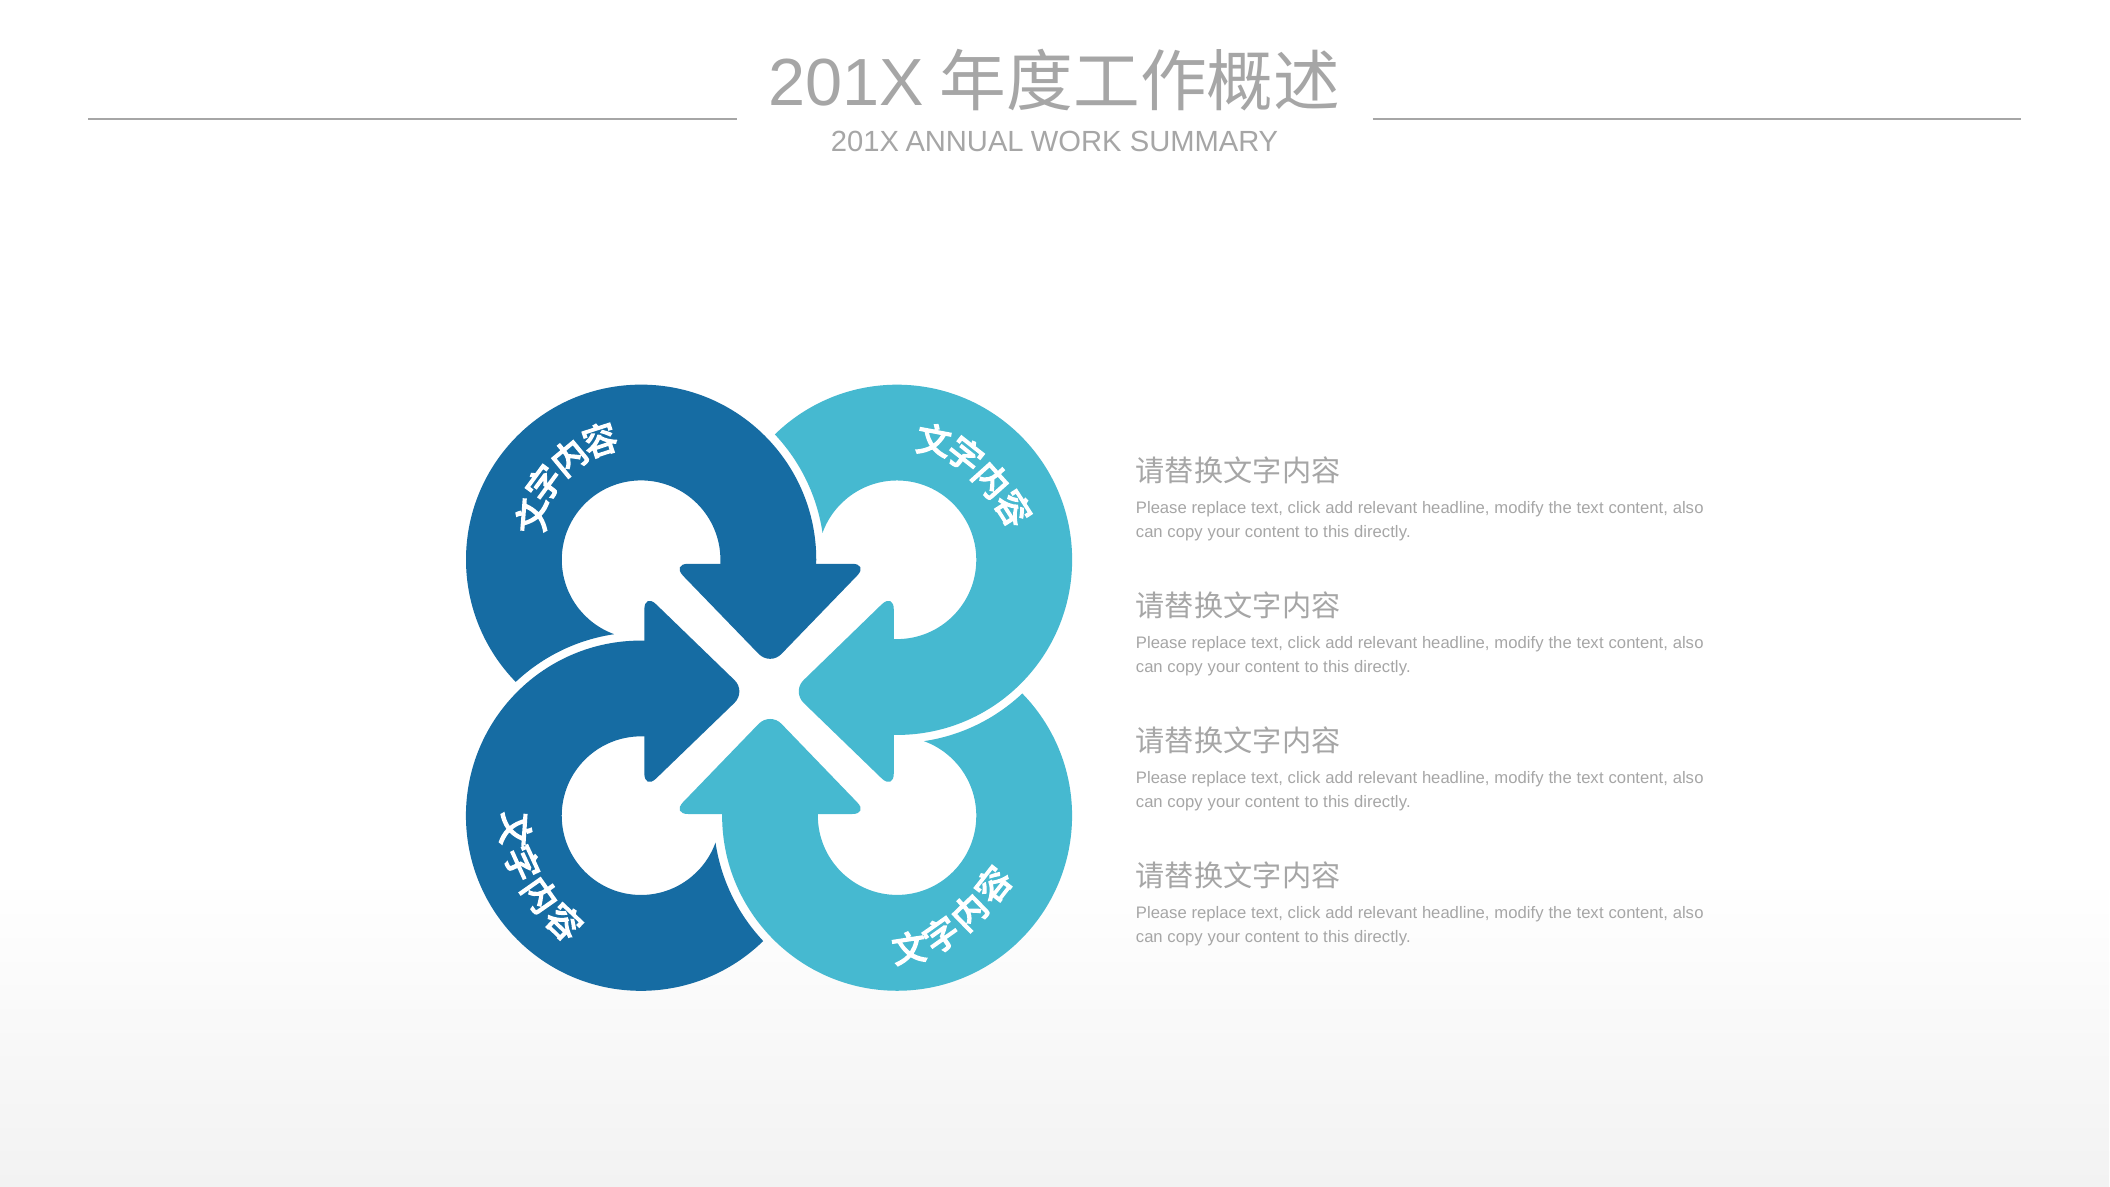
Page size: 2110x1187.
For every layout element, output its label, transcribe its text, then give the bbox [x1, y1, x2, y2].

text_box 201X年度工作概述 [730, 38, 1379, 119]
text_box 201X ANNUAL WORK SUMMARY [824, 122, 1285, 158]
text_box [465, 384, 1073, 991]
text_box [1135, 715, 1728, 810]
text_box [1135, 580, 1728, 674]
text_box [1135, 444, 1728, 539]
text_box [1135, 850, 1728, 945]
